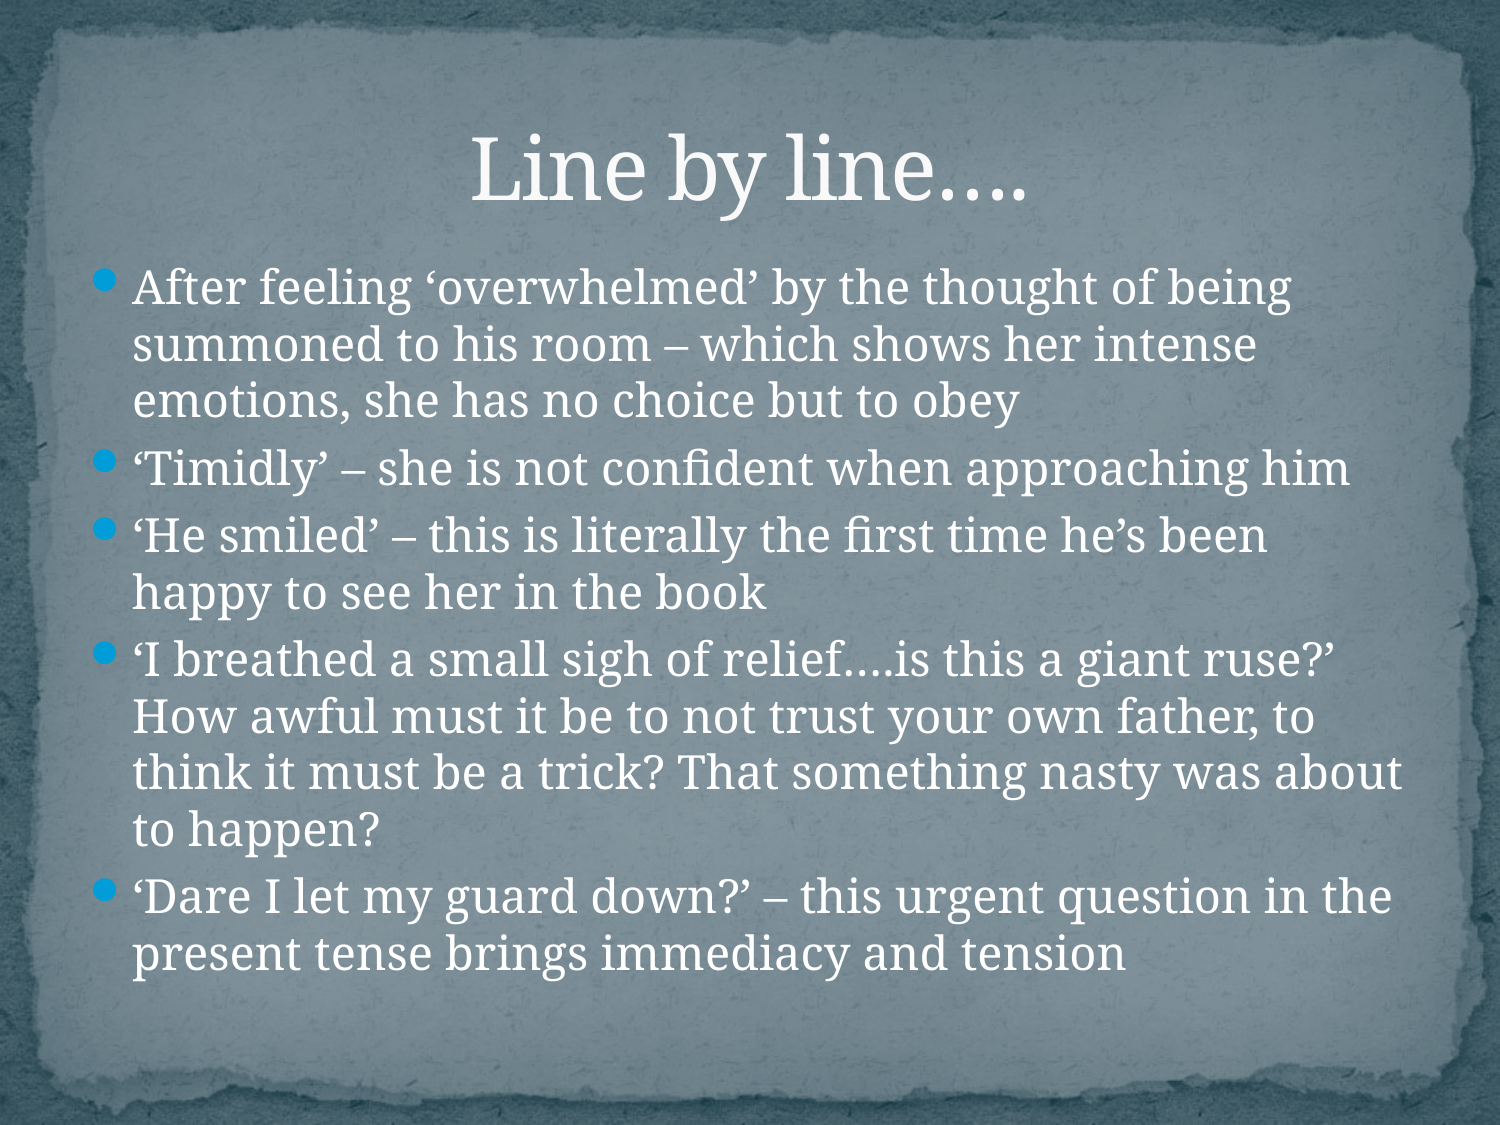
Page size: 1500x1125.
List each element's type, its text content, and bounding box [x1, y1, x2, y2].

title Line by line…. [74, 24, 1425, 225]
list After feeling ‘overwhelmed’ by the thought of being summoned to his room – which shows her intense emotions, she has no choice but to obey ‘Timidly’ – she is not confident when approaching him ‘He smiled’ – this is literally the first time he’s been happy to see her in the book ‘I breathed a small sigh of relief….is this a giant ruse?’ How awful must it be to not trust your own father, to think it must be a trick? That something nasty was about to happen? ‘Dare I let my guard down?’ – this urgent question in the present tense brings immediacy and tension [75, 249, 1425, 1000]
